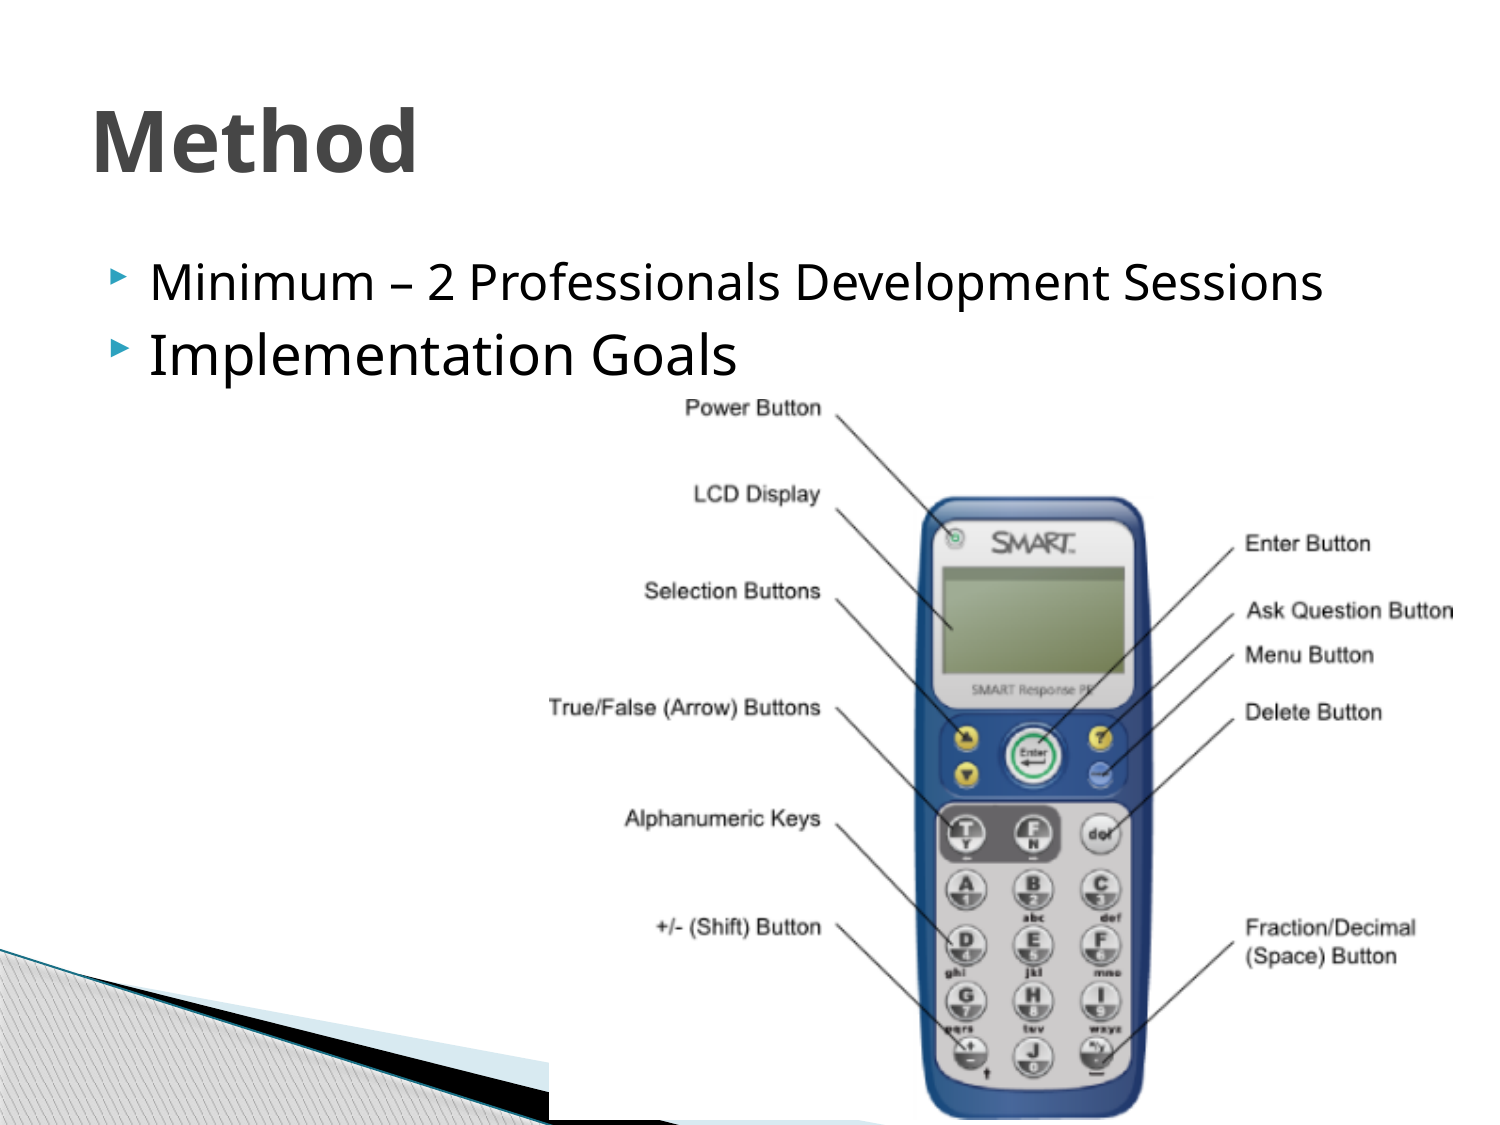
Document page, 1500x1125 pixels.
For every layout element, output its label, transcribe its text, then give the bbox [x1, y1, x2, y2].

title Method [75, 45, 1425, 233]
picture [549, 399, 1453, 1120]
list Minimum – 2 Professionals Development Sessions Implementation Goals [75, 243, 1425, 986]
